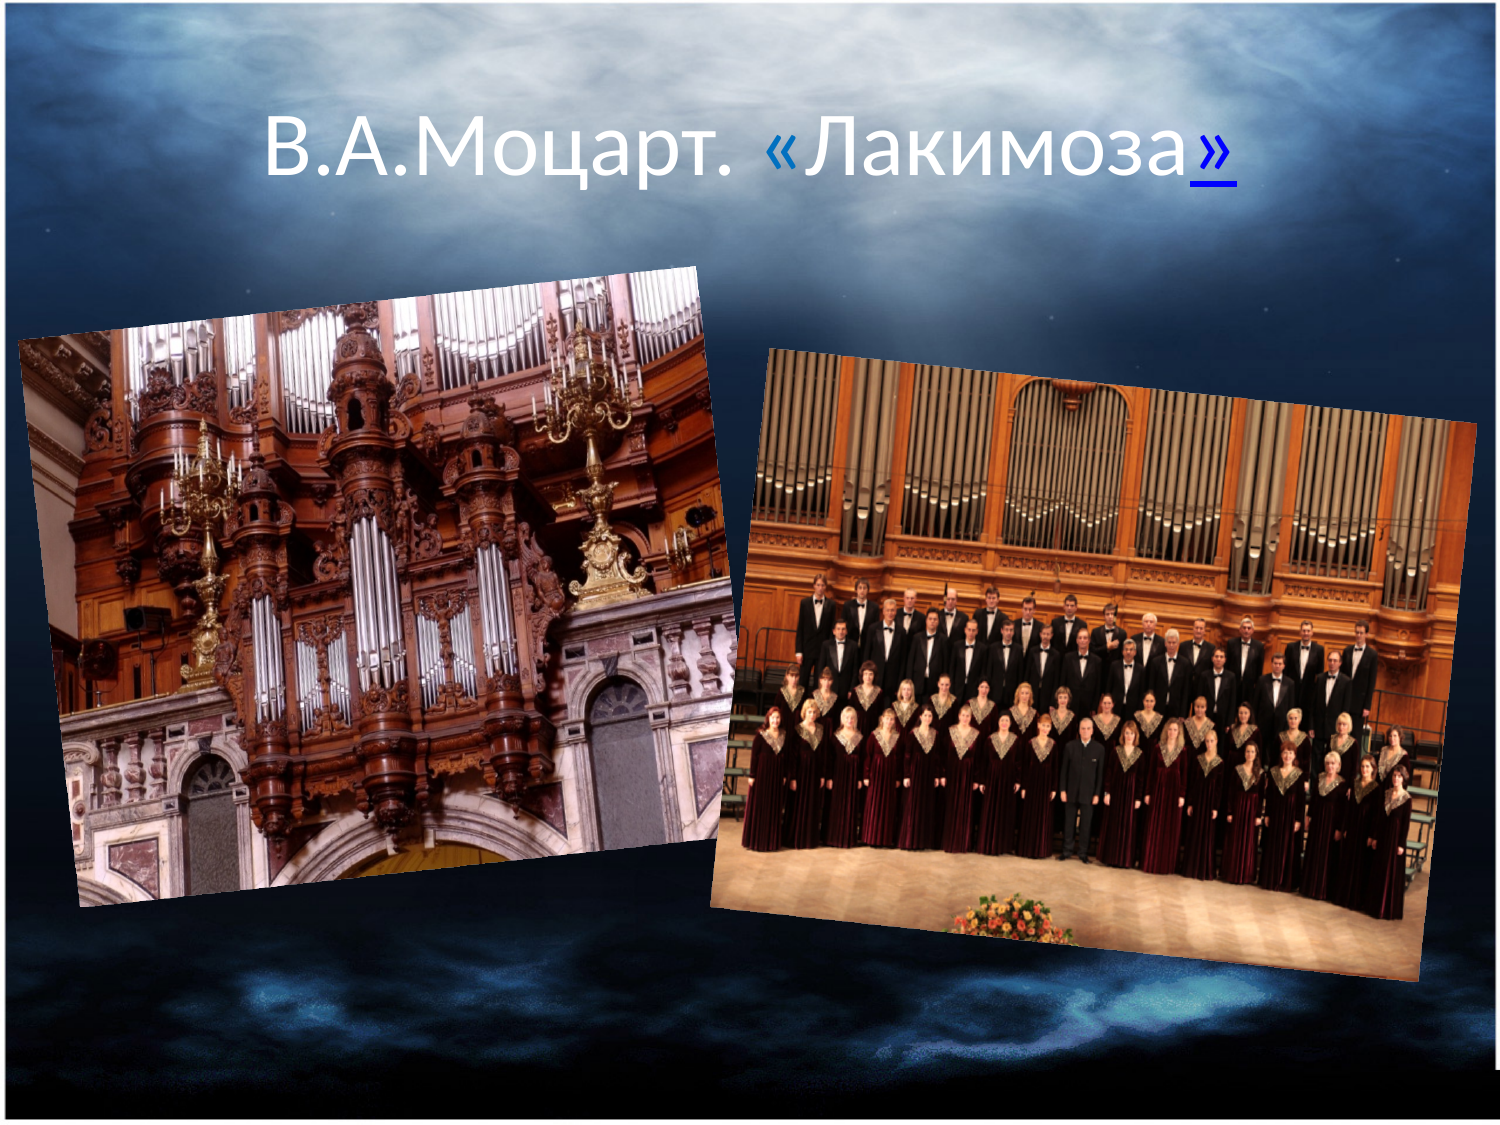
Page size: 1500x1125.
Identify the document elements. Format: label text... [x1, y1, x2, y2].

title В.А.Моцарт. «Лакимоза» [75, 45, 1425, 233]
picture [0, 0, 1500, 1125]
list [736, 382, 1450, 946]
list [46, 300, 729, 872]
